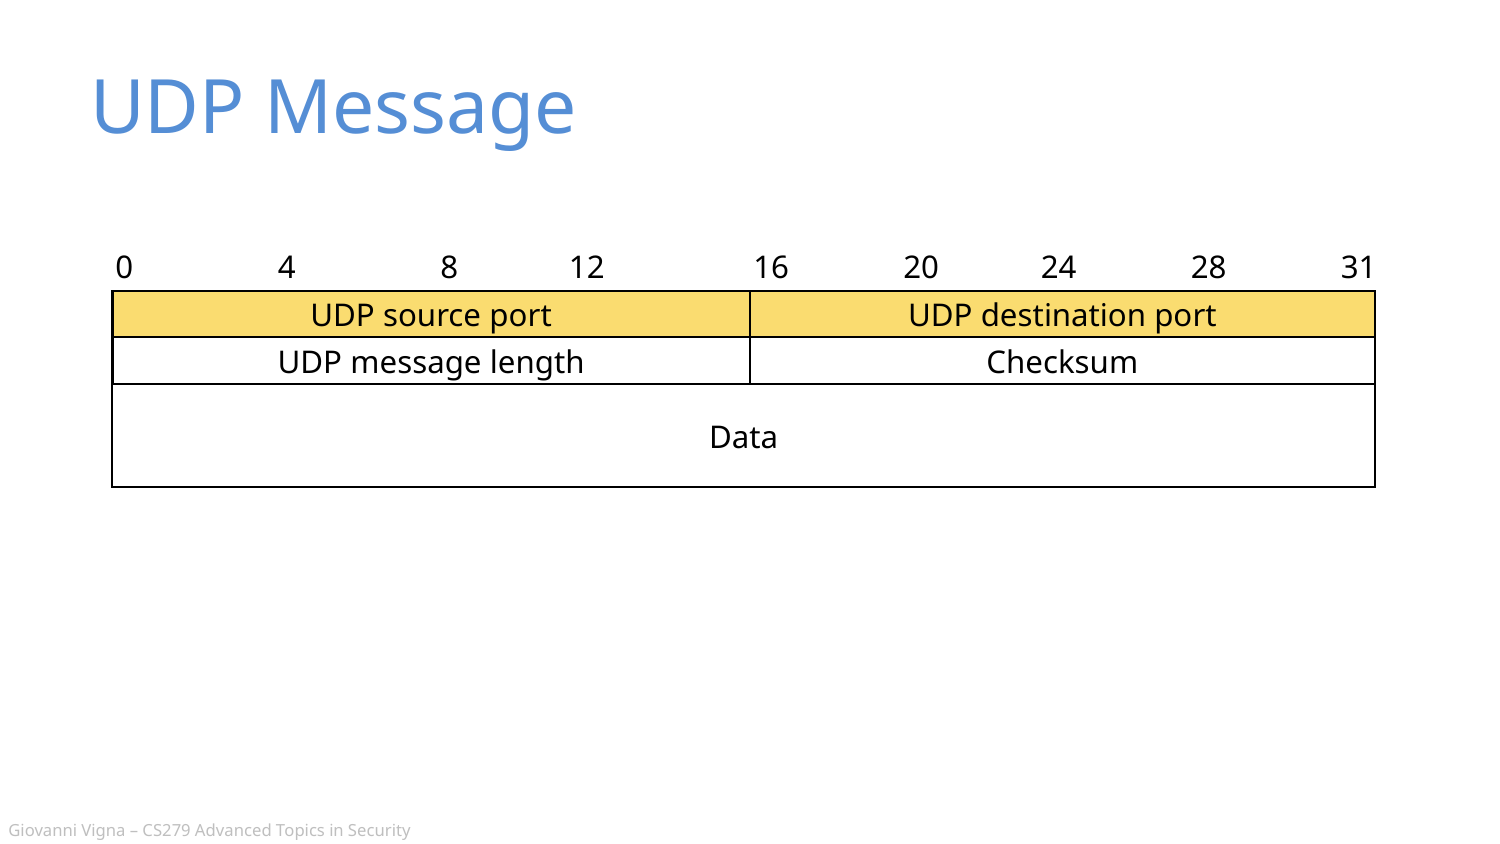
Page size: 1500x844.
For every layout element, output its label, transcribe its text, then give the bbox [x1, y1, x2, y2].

text_box 8 [427, 240, 472, 292]
text_box 12 [555, 240, 619, 292]
text_box Data [112, 384, 1375, 488]
text_box 31 [1327, 240, 1391, 292]
text_box 4 [264, 240, 310, 292]
title UDP Message [75, 33, 1425, 175]
text_box 0 [102, 240, 147, 292]
text_box Checksum [750, 338, 1375, 384]
text_box 20 [889, 240, 953, 292]
text_box 24 [1027, 240, 1091, 292]
text_box 16 [739, 240, 803, 292]
text_box UDP message length [112, 337, 750, 384]
text_box 28 [1177, 240, 1241, 292]
text_box UDP destination port [750, 290, 1375, 338]
text_box UDP source port [112, 290, 750, 337]
